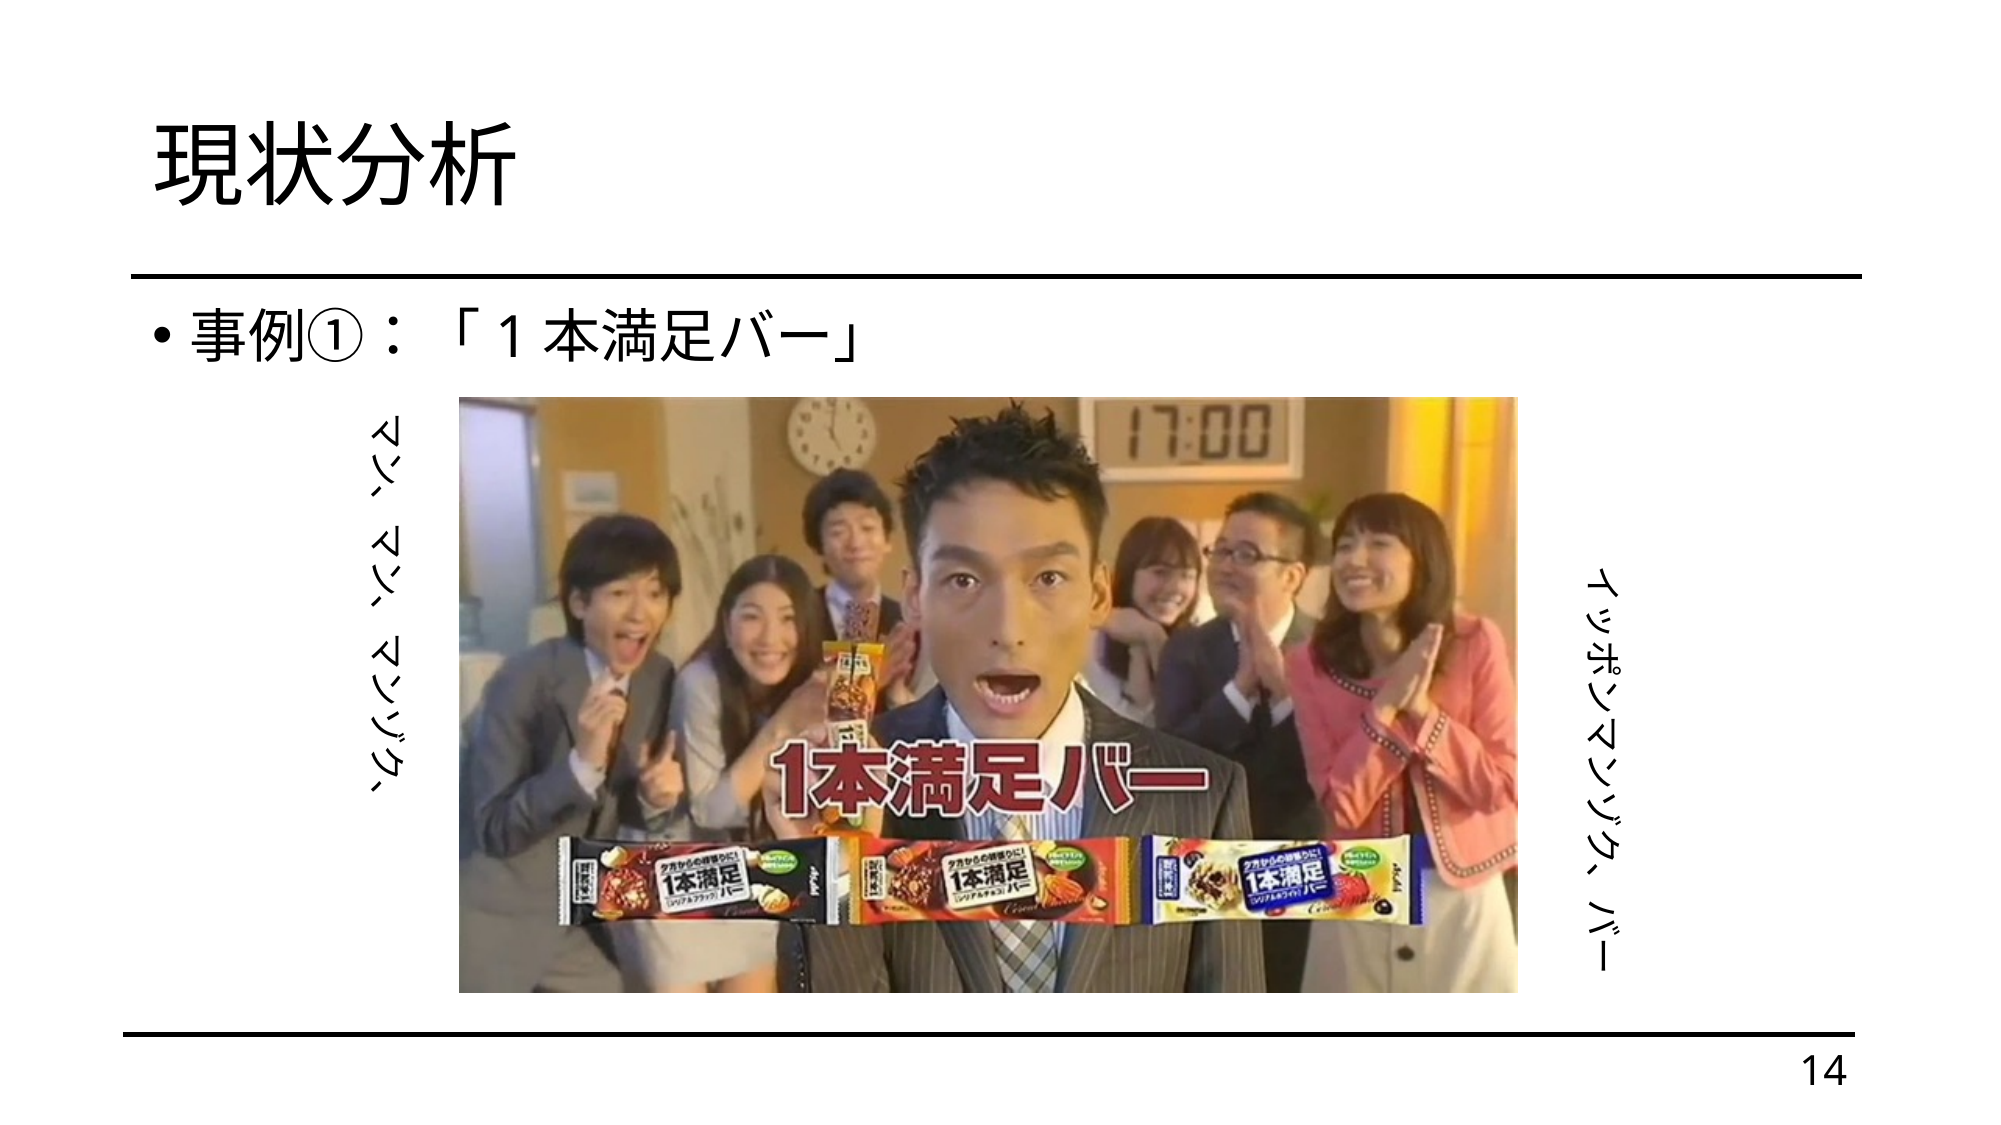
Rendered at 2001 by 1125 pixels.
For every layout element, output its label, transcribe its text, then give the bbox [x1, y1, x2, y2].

list 事例①：「1本満足バー」 [137, 299, 1863, 1014]
text_box イッポンマンゾク、バー [1558, 550, 1635, 983]
text_box マン、マン、マンゾク、 [343, 397, 419, 829]
slide_number 14 [1412, 1042, 1863, 1103]
picture [459, 397, 1518, 993]
title 現状分析 [137, 59, 1863, 276]
